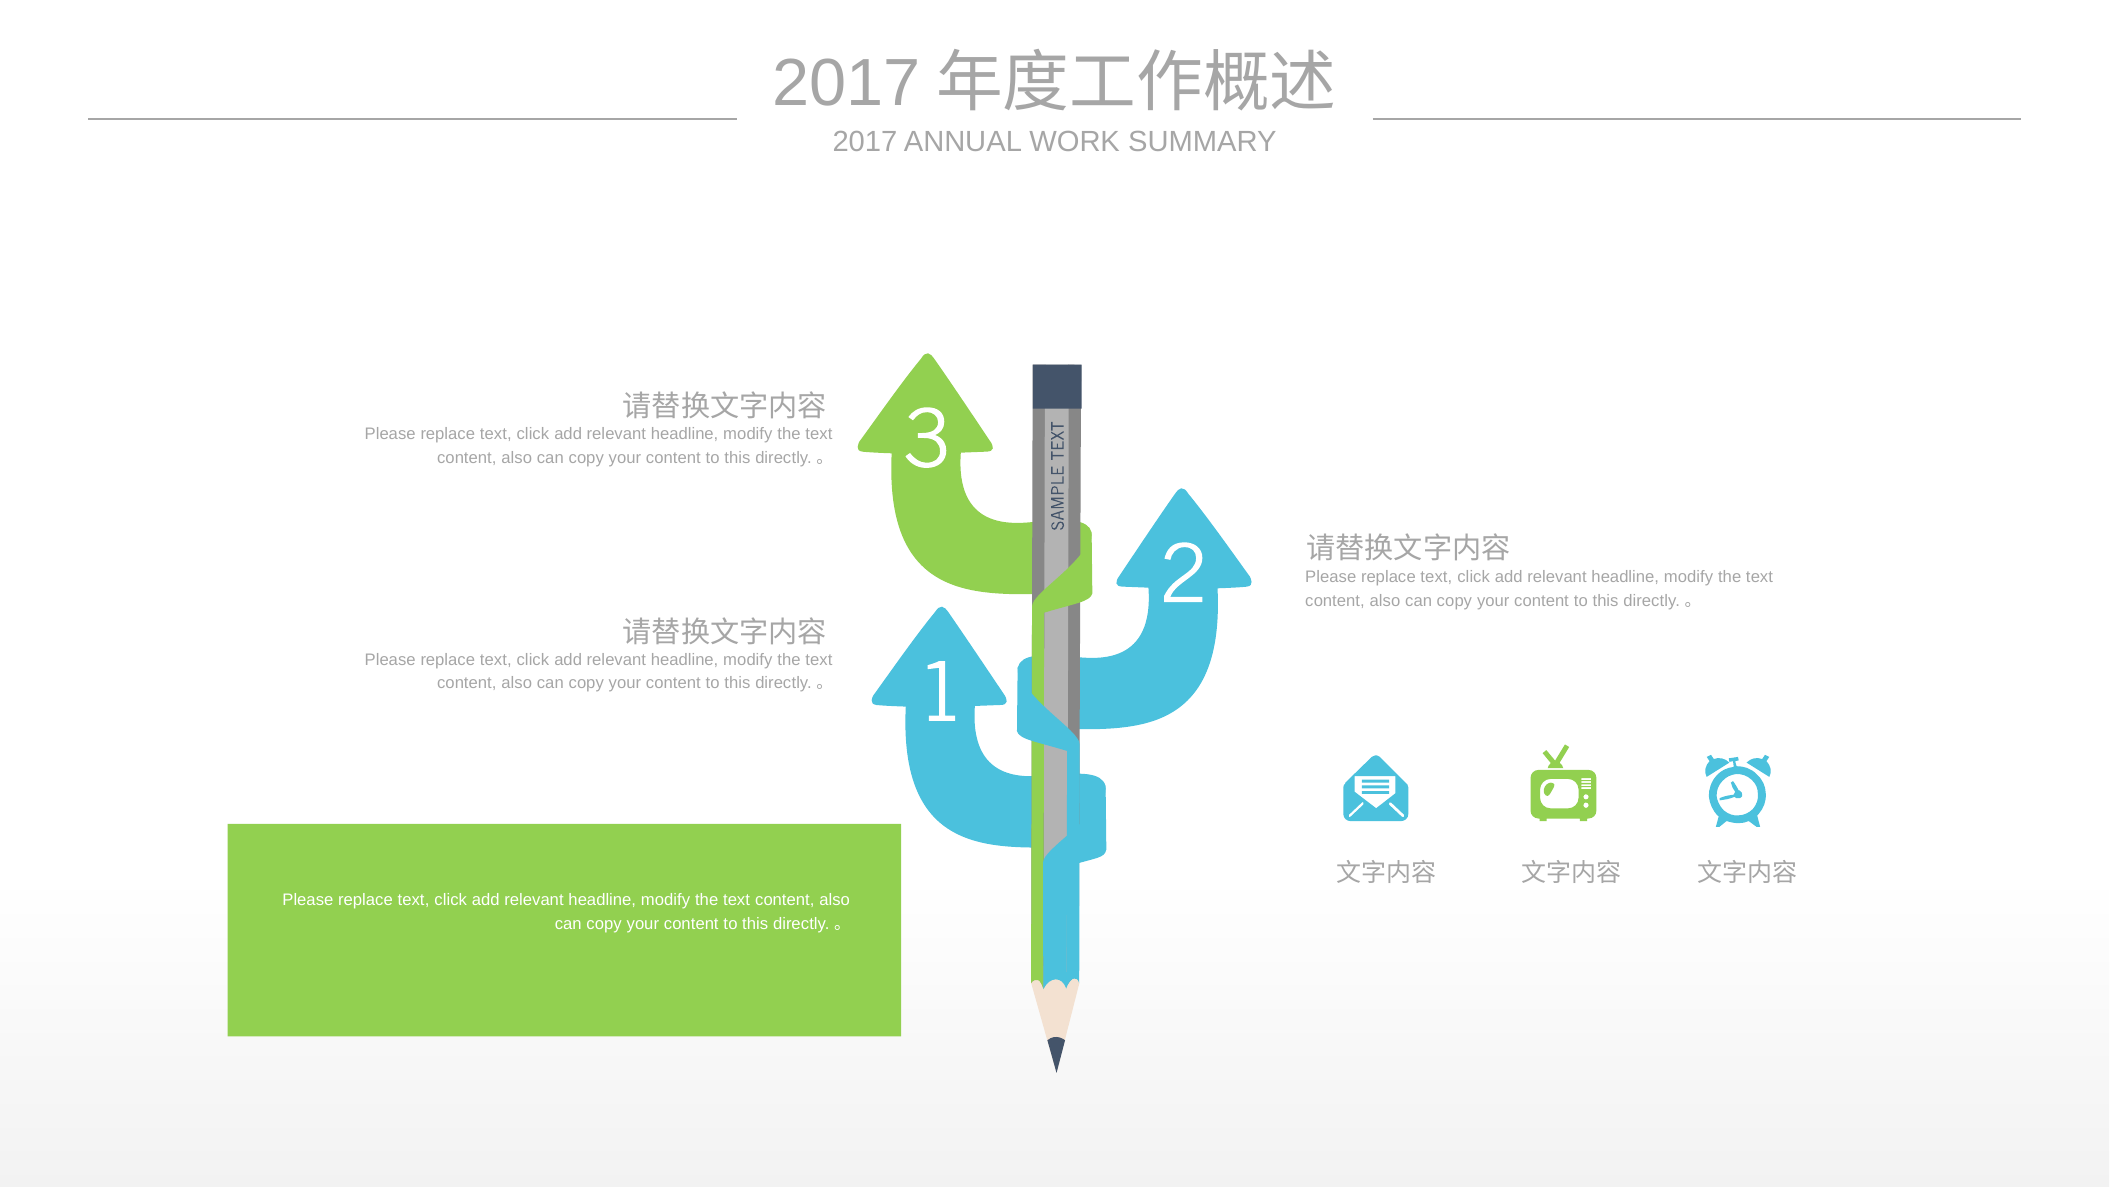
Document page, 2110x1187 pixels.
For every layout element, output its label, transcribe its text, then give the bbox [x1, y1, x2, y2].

text_box [1705, 754, 1766, 827]
text_box 2017年度工作概述 [730, 38, 1379, 119]
text_box 文字内容 [1503, 842, 1640, 894]
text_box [854, 350, 1255, 1073]
text_box [1530, 744, 1597, 822]
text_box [323, 598, 848, 699]
text_box [1746, 754, 1771, 777]
text_box 2017 ANNUAL WORK SUMMARY [824, 122, 1285, 158]
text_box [1290, 514, 1816, 617]
text_box [1343, 755, 1409, 822]
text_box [227, 823, 902, 1037]
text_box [323, 372, 848, 474]
text_box 文字内容 [1317, 842, 1455, 894]
text_box 文字内容 [1678, 842, 1816, 894]
